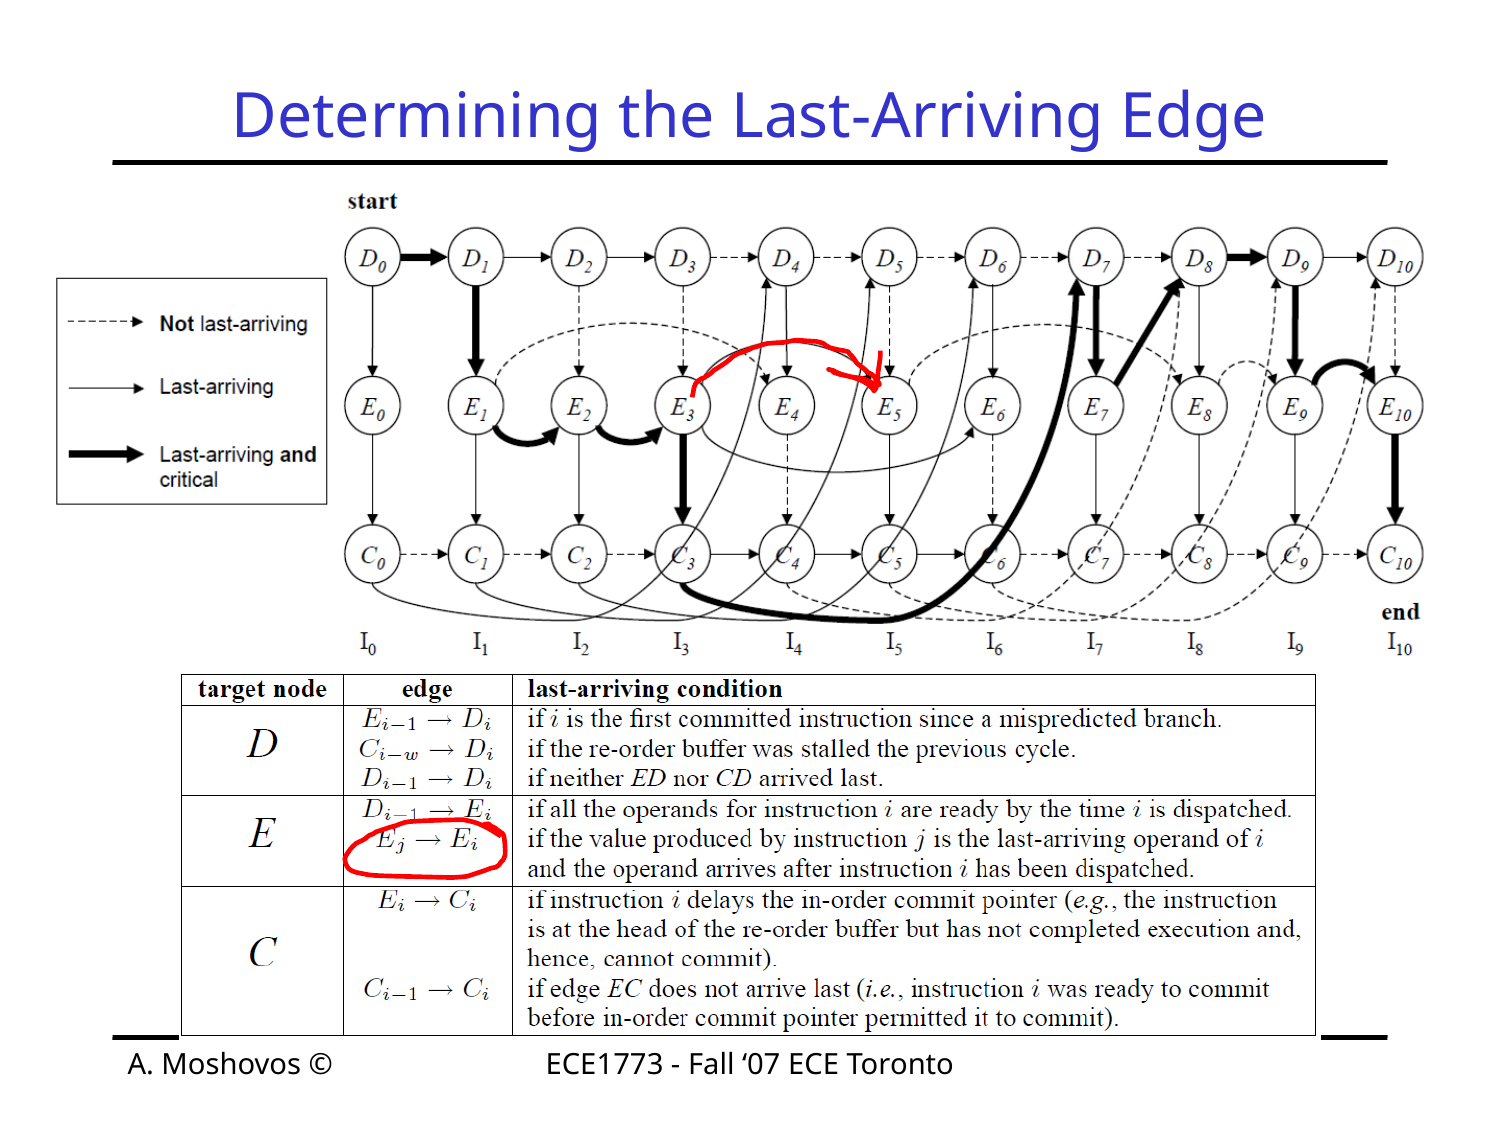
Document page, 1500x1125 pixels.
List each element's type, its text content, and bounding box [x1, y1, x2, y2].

title Determining the Last-Arriving Edge [112, 62, 1388, 163]
slide_number A. Moshovos © [112, 1037, 426, 1101]
picture [23, 190, 1456, 1041]
footer ECE1773 - Fall ‘07 ECE Toronto [487, 1048, 1013, 1101]
